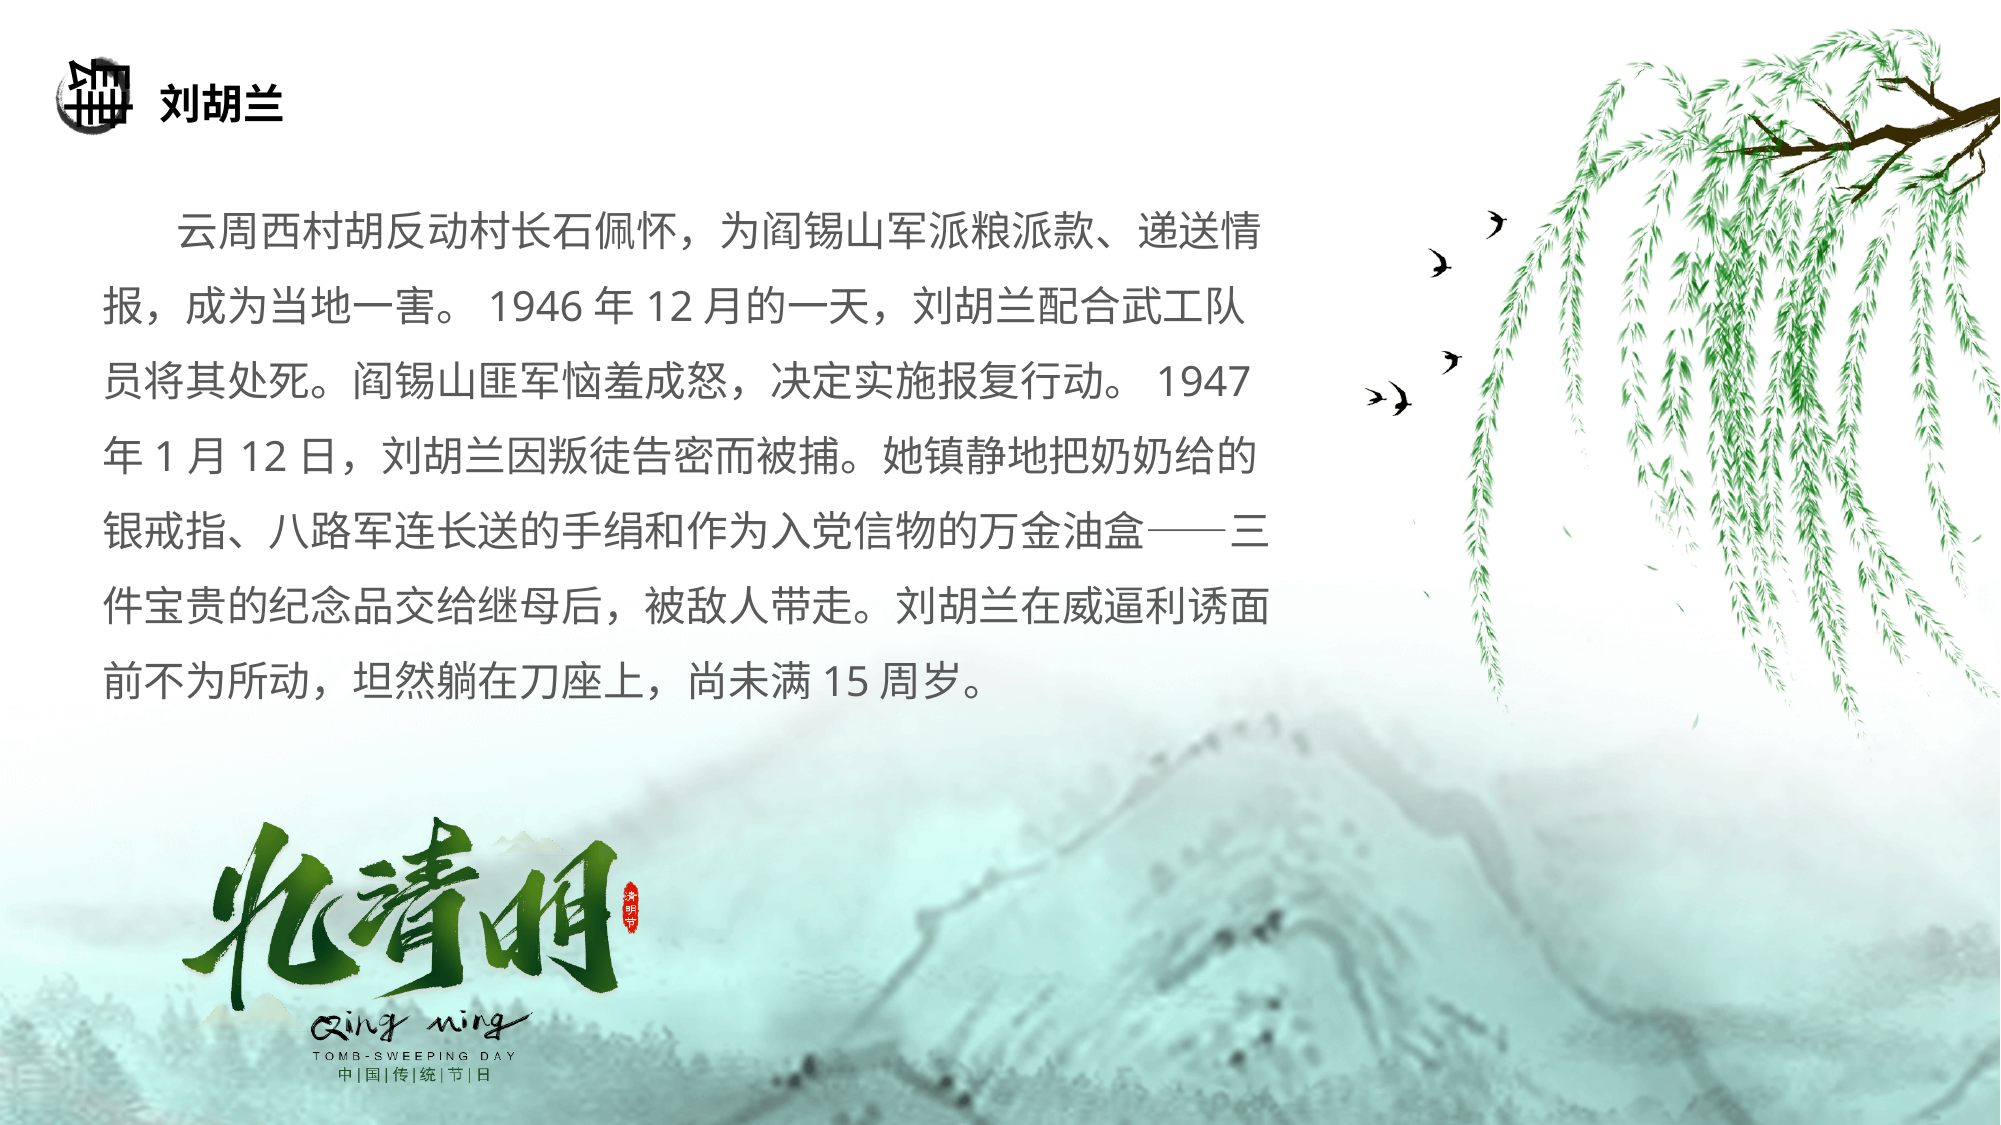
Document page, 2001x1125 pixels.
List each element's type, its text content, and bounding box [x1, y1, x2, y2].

text_box 刘胡兰 [179, 70, 311, 136]
picture [0, 7, 2000, 1125]
